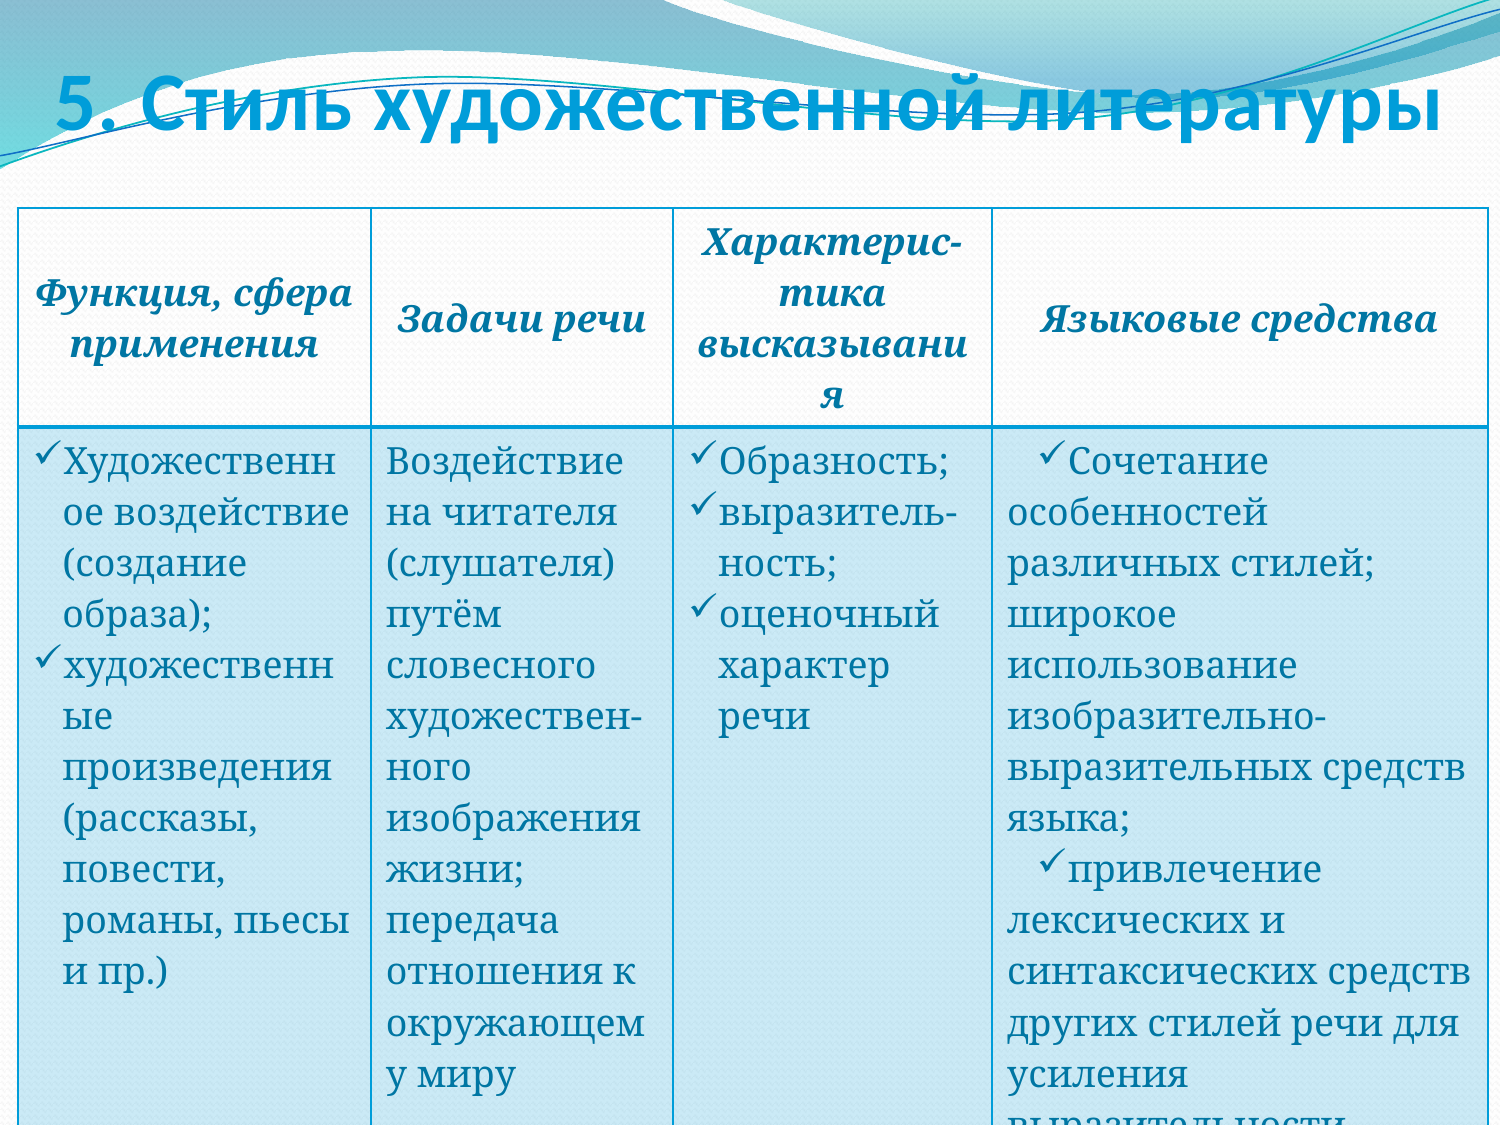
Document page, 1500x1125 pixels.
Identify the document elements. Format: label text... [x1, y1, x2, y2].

table_cell Образность; выразитель-ность; оценочный характер речи [674, 429, 991, 1125]
table_header Задачи речи [372, 209, 672, 425]
table_cell Воздействие на читателя (слушателя) путём словесного художествен-ного изображения жизни; передача отношения к окружающему миру [372, 429, 672, 1125]
table_header Функция, сфера применения [19, 209, 370, 425]
table_cell Сочетание особенностей различных стилей; широкое использование изобразительно-выразительных средств языка; привлечение лексических и синтаксических средств других стилей речи для усиления выразительности [993, 429, 1487, 1125]
table_cell Художественное воздействие (создание образа); художественные произведения (рассказы, повести, романы, пьесы и пр.) [19, 429, 370, 1125]
table_header Характерис-тика высказывания [674, 209, 991, 425]
title 5. Стиль художественной литературы [17, 30, 1483, 148]
table_header Языковые средства [993, 209, 1487, 425]
